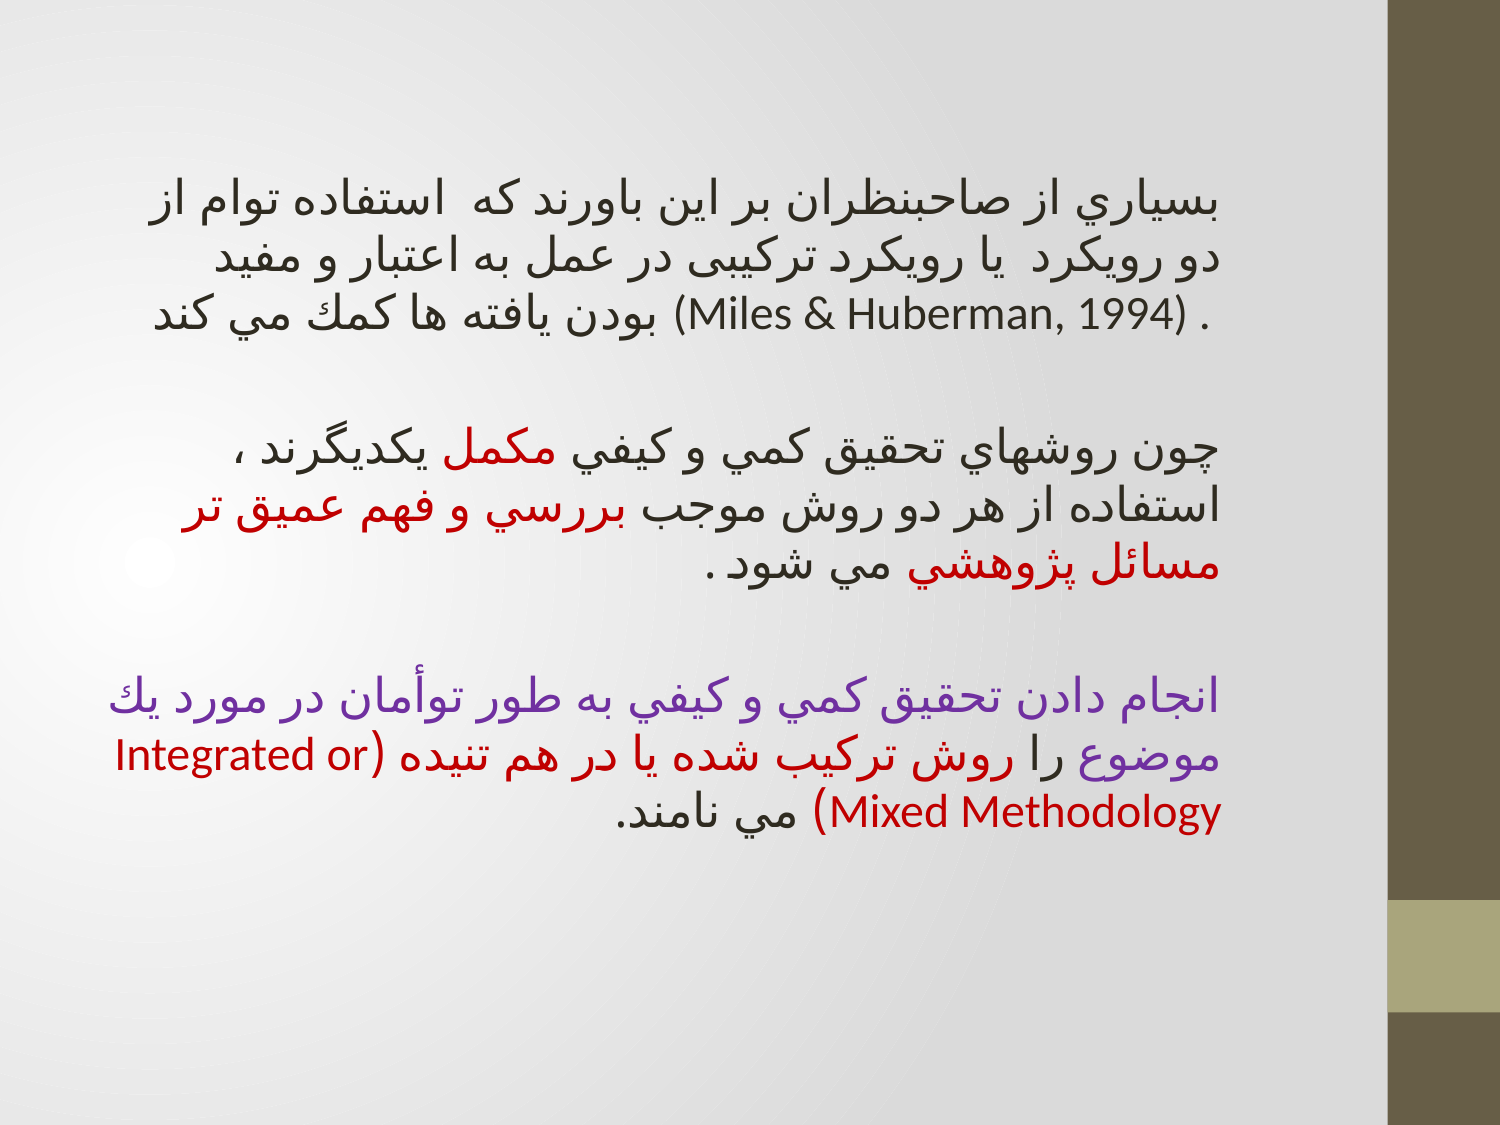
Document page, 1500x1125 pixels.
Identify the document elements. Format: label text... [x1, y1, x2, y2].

list بسياري از صاحبنظران بر اين باورند كه استفاده توام از دو رويكرد یا رویکرد ترکیبی در عمل به اعتبار و مفيد بودن يافته ها كمك مي كند (Miles & Huberman, 1994) . چون روشهاي تحقيق كمي و كيفي مكمل يكديگرند ، استفاده از هر دو روش موجب بررسي و فهم عميق تر مسائل پژوهشي مي شود . انجام دادن تحقيق كمي و كيفي به طور توأمان در مورد يك موضوع را روش تركيب شده يا در هم تنيده (Integrated or Mixed Methodology) مي نامند. [75, 137, 1238, 888]
